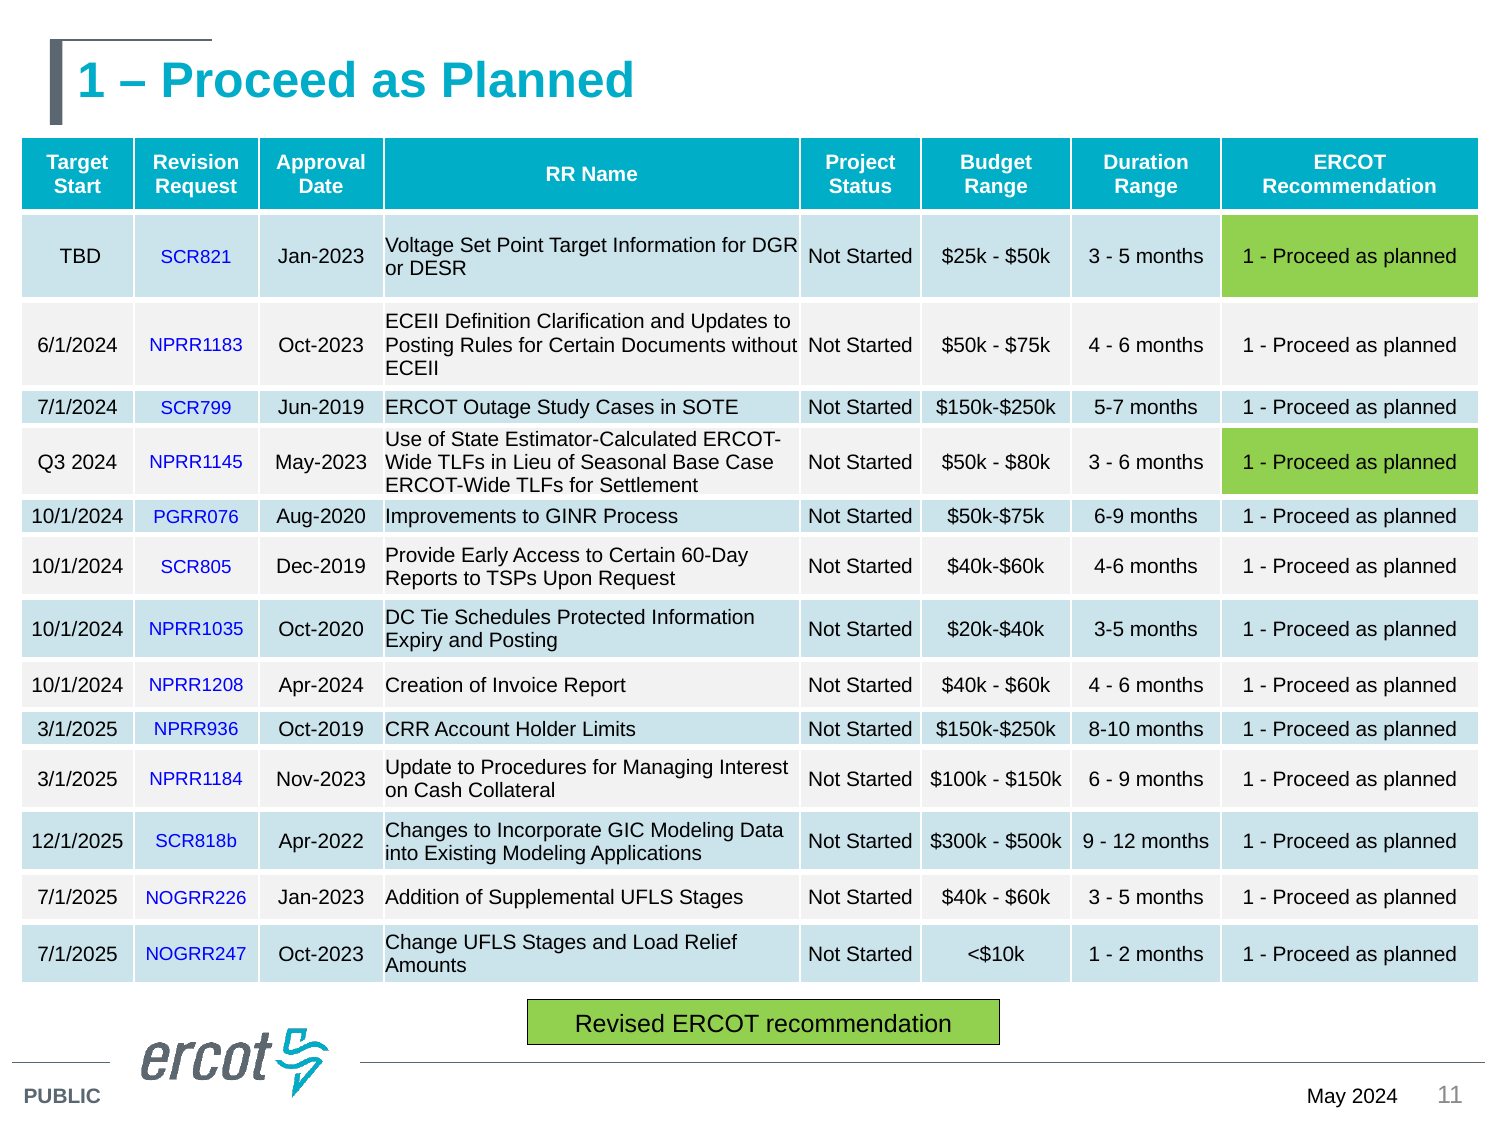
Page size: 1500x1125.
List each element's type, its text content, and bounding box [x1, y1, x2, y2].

table_cell Provide Early Access to Certain 60-Day Reports to TSPs Upon Request [385, 537, 799, 594]
table_cell NPRR1184 [135, 750, 258, 807]
table_cell CRR Account Holder Limits [385, 712, 799, 744]
table_cell PGRR076 [135, 500, 258, 532]
table_cell SCR821 [135, 215, 258, 297]
table_cell 1 - Proceed as planned [1222, 303, 1478, 385]
table_cell 1 - Proceed as planned [1222, 925, 1478, 982]
title 1 – Proceed as Planned [62, 39, 1000, 125]
table_cell 1 - 2 months [1072, 925, 1220, 982]
table_cell Oct-2023 [260, 303, 383, 385]
table_header Duration Range [1072, 138, 1220, 209]
table_header Revision Request [135, 138, 258, 209]
table_cell 3/1/2025 [22, 712, 133, 744]
table_cell $300k - $500k [922, 812, 1070, 869]
table_cell Not Started [801, 812, 920, 869]
table_cell 3/1/2025 [22, 750, 133, 807]
table_cell 1 - Proceed as planned [1222, 428, 1478, 494]
table_cell Not Started [801, 662, 920, 707]
table_cell 10/1/2024 [22, 537, 133, 594]
table_cell $40k - $60k [922, 875, 1070, 919]
table_cell Nov-2023 [260, 750, 383, 807]
table_cell TBD [22, 215, 133, 297]
table_header Project Status [801, 138, 920, 209]
table_cell 6/1/2024 [22, 303, 133, 385]
table_header Budget Range [922, 138, 1070, 209]
table_cell 10/1/2024 [22, 600, 133, 657]
table_cell Improvements to GINR Process [385, 500, 799, 532]
table_cell Addition of Supplemental UFLS Stages [385, 875, 799, 919]
table_cell 6-9 months [1072, 500, 1220, 532]
table_cell Change UFLS Stages and Load Relief Amounts [385, 925, 799, 982]
table_cell Not Started [801, 925, 920, 982]
table_cell SCR818b [135, 812, 258, 869]
table_cell $150k-$250k [922, 391, 1070, 423]
table_cell NPRR1208 [135, 662, 258, 707]
table_cell SCR805 [135, 537, 258, 594]
table_cell Oct-2023 [260, 925, 383, 982]
table_cell Not Started [801, 500, 920, 532]
table_cell $50k-$75k [922, 500, 1070, 532]
table_cell 3 - 5 months [1072, 875, 1220, 919]
table_cell Voltage Set Point Target Information for DGR or DESR [385, 215, 799, 297]
table_cell 1 - Proceed as planned [1222, 712, 1478, 744]
table_cell Dec-2019 [260, 537, 383, 594]
table_cell $50k - $75k [922, 303, 1070, 385]
table_cell 3 - 5 months [1072, 215, 1220, 297]
table_cell 6 - 9 months [1072, 750, 1220, 807]
table_cell 1 - Proceed as planned [1222, 812, 1478, 869]
table_cell 3-5 months [1072, 600, 1220, 657]
text_box Revised ERCOT recommendation [527, 999, 1000, 1045]
table_cell Jan-2023 [260, 215, 383, 297]
table_cell NPRR1035 [135, 600, 258, 657]
table_cell 8-10 months [1072, 712, 1220, 744]
table_cell 7/1/2025 [22, 925, 133, 982]
table_cell 4 - 6 months [1072, 303, 1220, 385]
table_cell 5-7 months [1072, 391, 1220, 423]
table_cell <$10k [922, 925, 1070, 982]
table_cell 10/1/2024 [22, 500, 133, 532]
table_cell Jun-2019 [260, 391, 383, 423]
table_cell Not Started [801, 600, 920, 657]
table_cell 1 - Proceed as planned [1222, 500, 1478, 532]
table_cell Oct-2020 [260, 600, 383, 657]
table_cell $40k-$60k [922, 537, 1070, 594]
table_cell ERCOT Outage Study Cases in SOTE [385, 391, 799, 423]
table_cell SCR799 [135, 391, 258, 423]
table_cell 1 - Proceed as planned [1222, 750, 1478, 807]
table_cell Apr-2024 [260, 662, 383, 707]
table_cell Not Started [801, 537, 920, 594]
table_header Target Start [22, 138, 133, 209]
table_cell $25k - $50k [922, 215, 1070, 297]
table_cell $150k-$250k [922, 712, 1070, 744]
table_cell 1 - Proceed as planned [1222, 391, 1478, 423]
table_header RR Name [385, 138, 799, 209]
table_cell Apr-2022 [260, 812, 383, 869]
table_cell Not Started [801, 215, 920, 297]
table_cell 1 - Proceed as planned [1222, 215, 1478, 297]
table_cell 9 - 12 months [1072, 812, 1220, 869]
table_cell Not Started [801, 712, 920, 744]
table_cell May-2023 [260, 428, 383, 494]
slide_number 11 [1412, 1076, 1488, 1112]
table_cell 1 - Proceed as planned [1222, 537, 1478, 594]
table_cell 1 - Proceed as planned [1222, 600, 1478, 657]
table_cell 10/1/2024 [22, 662, 133, 707]
table_cell $100k - $150k [922, 750, 1070, 807]
table_cell 7/1/2024 [22, 391, 133, 423]
table_cell Not Started [801, 391, 920, 423]
picture [137, 1024, 332, 1100]
table_cell NPRR1145 [135, 428, 258, 494]
table_cell 4-6 months [1072, 537, 1220, 594]
table_cell NPRR1183 [135, 303, 258, 385]
table_cell 1 - Proceed as planned [1222, 662, 1478, 707]
table_cell DC Tie Schedules Protected Information Expiry and Posting [385, 600, 799, 657]
table_cell NOGRR247 [135, 925, 258, 982]
table_cell Oct-2019 [260, 712, 383, 744]
table_cell 7/1/2025 [22, 875, 133, 919]
table_header Approval Date [260, 138, 383, 209]
table_cell 1 - Proceed as planned [1222, 875, 1478, 919]
table_cell 4 - 6 months [1072, 662, 1220, 707]
table_cell Changes to Incorporate GIC Modeling Data into Existing Modeling Applications [385, 812, 799, 869]
table_cell 3 - 6 months [1072, 428, 1220, 494]
table_cell Q3 2024 [22, 428, 133, 494]
table_cell Not Started [801, 750, 920, 807]
table_cell Jan-2023 [260, 875, 383, 919]
table_cell Update to Procedures for Managing Interest on Cash Collateral [385, 750, 799, 807]
table_cell $40k - $60k [922, 662, 1070, 707]
table_cell $50k - $80k [922, 428, 1070, 494]
table_cell Creation of Invoice Report [385, 662, 799, 707]
table_cell Not Started [801, 875, 920, 919]
table_cell NOGRR226 [135, 875, 258, 919]
table_cell Not Started [801, 303, 920, 385]
table_cell ECEII Definition Clarification and Updates to Posting Rules for Certain Documents without ECEII [385, 303, 799, 385]
table_cell Aug-2020 [260, 500, 383, 532]
table_cell Not Started [801, 428, 920, 494]
table_cell 12/1/2025 [22, 812, 133, 869]
table_cell Use of State Estimator-Calculated ERCOT-Wide TLFs in Lieu of Seasonal Base Case ERCOT-Wide TLFs for Settlement [385, 428, 799, 494]
table_cell $20k-$40k [922, 600, 1070, 657]
table_cell NPRR936 [135, 712, 258, 744]
table_header ERCOT Recommendation [1222, 138, 1478, 209]
